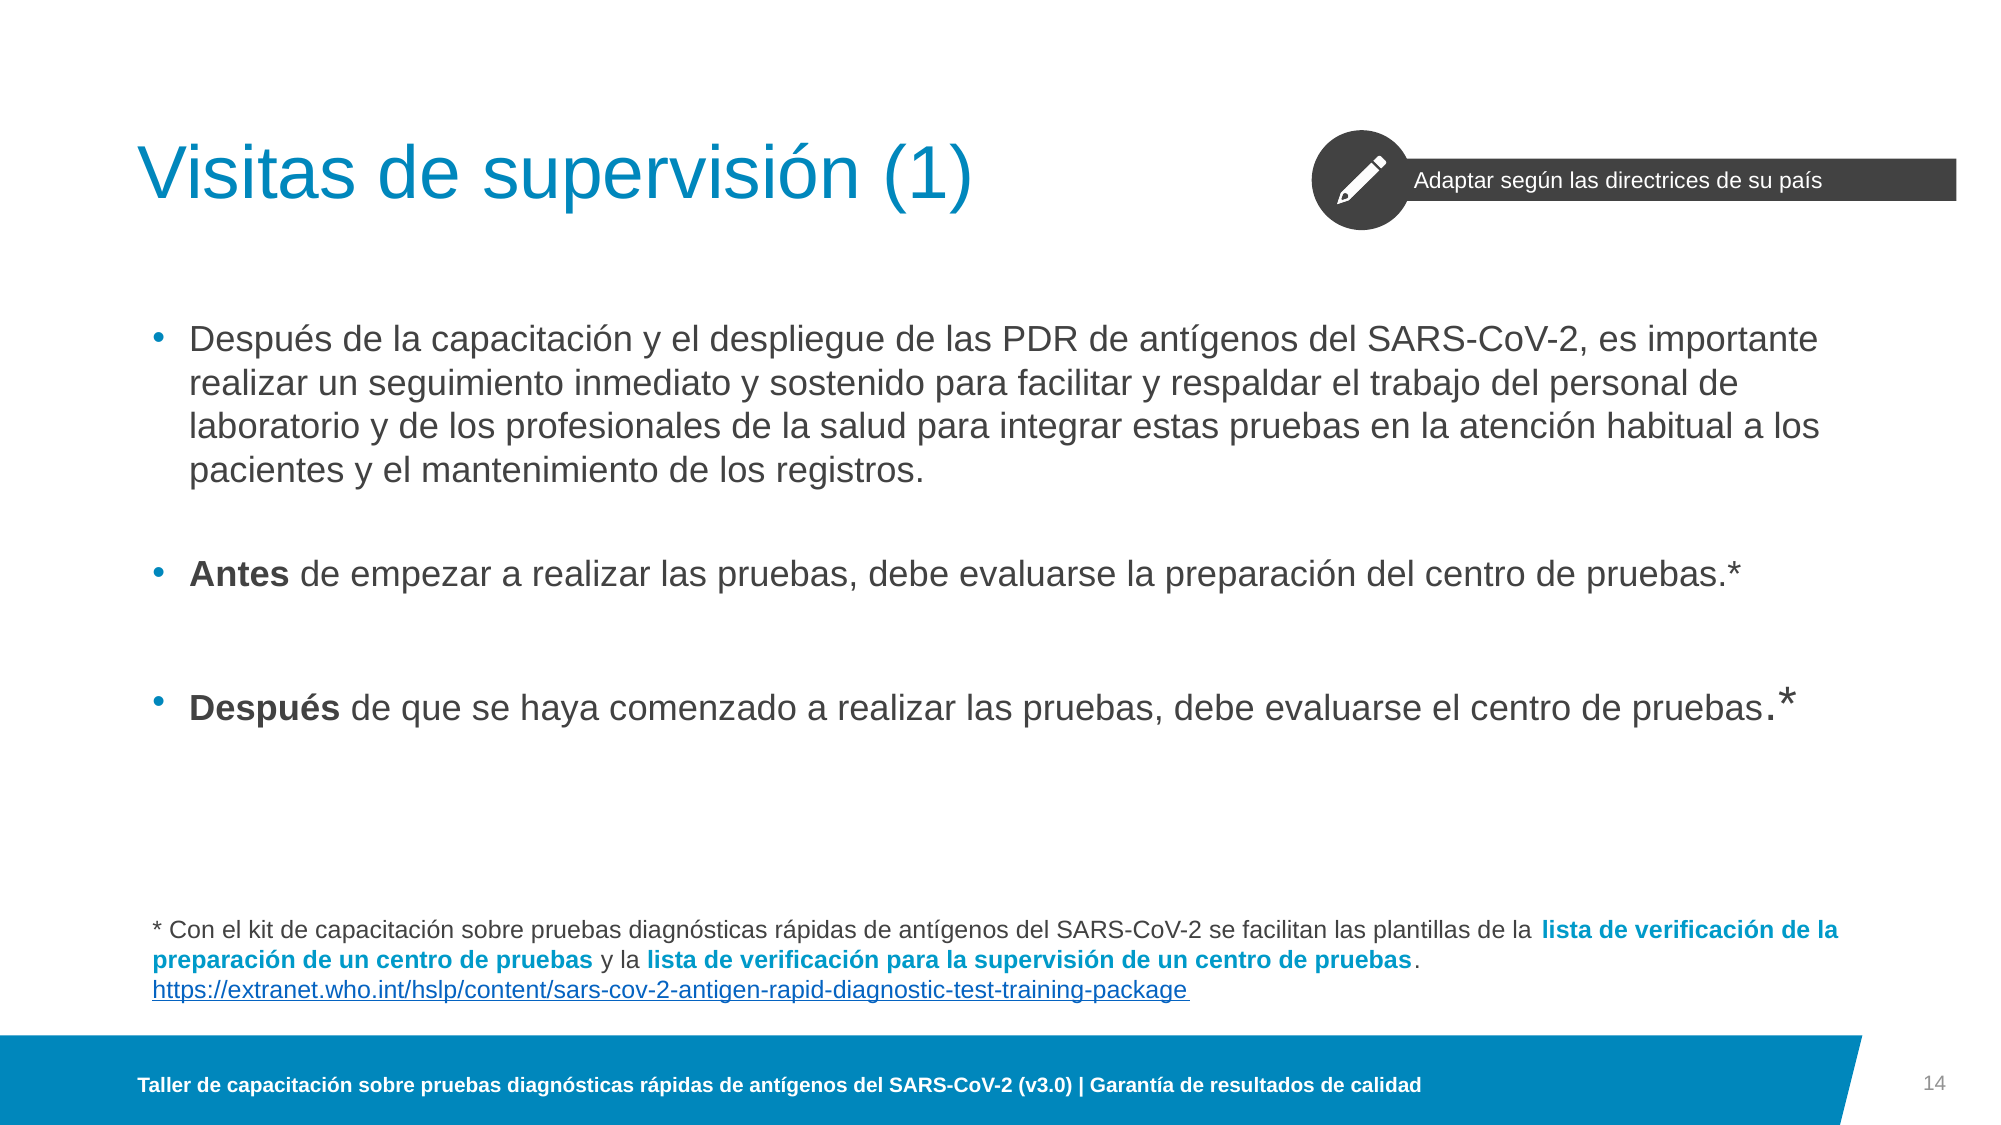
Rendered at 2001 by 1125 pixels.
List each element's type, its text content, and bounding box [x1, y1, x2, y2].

footer Taller de capacitación sobre pruebas diagnósticas rápidas de antígenos del SARS-CoV-2 (v3.0) | Garantía de resultados de calidad [137, 1042, 1532, 1125]
title Visitas de supervisión (1) [137, 59, 1863, 215]
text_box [1312, 131, 1957, 230]
list Después de la capacitación y el despliegue de las PDR de antígenos del SARS-CoV-2, es importante realizar un seguimiento inmediato y sostenido para facilitar y respaldar el trabajo del personal de laboratorio y de los profesionales de la salud para integrar estas pruebas en la atención habitual a los pacientes y el mantenimiento de los registros. Antes de empezar a realizar las pruebas, debe evaluarse la preparación del centro de pruebas.* Después de que se haya comenzado a realizar las pruebas, debe evaluarse el centro de pruebas.* [137, 307, 1863, 747]
slide_number 14 [1862, 1035, 1947, 1125]
text_box * Con el kit de capacitación sobre pruebas diagnósticas rápidas de antígenos del SARS-CoV-2 se facilitan las plantillas de la lista de verificación de la preparación de un centro de pruebas y la lista de verificación para la supervisión de un centro de pruebas. https://extranet.who.int/hslp/content/sars-cov-2-antigen-rapid-diagnostic-test-training-package [137, 906, 1863, 1012]
